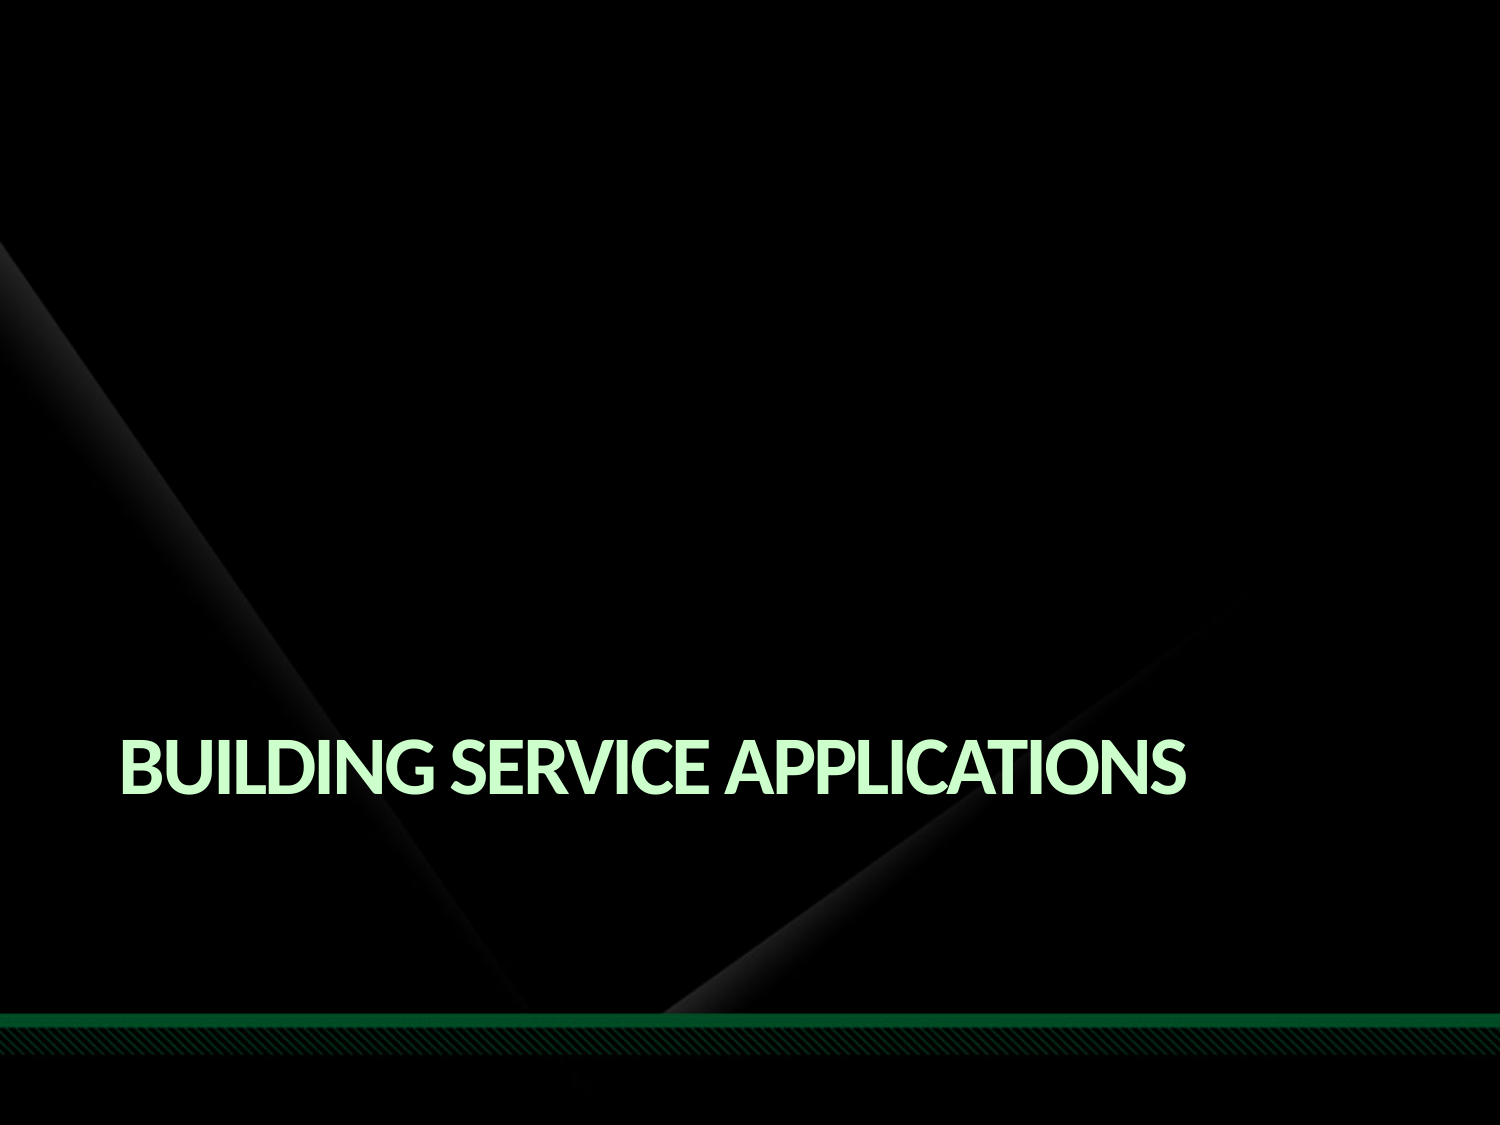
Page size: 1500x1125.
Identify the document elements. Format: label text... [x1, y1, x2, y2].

title Building service applications [118, 722, 1394, 814]
picture [0, 0, 1500, 1125]
